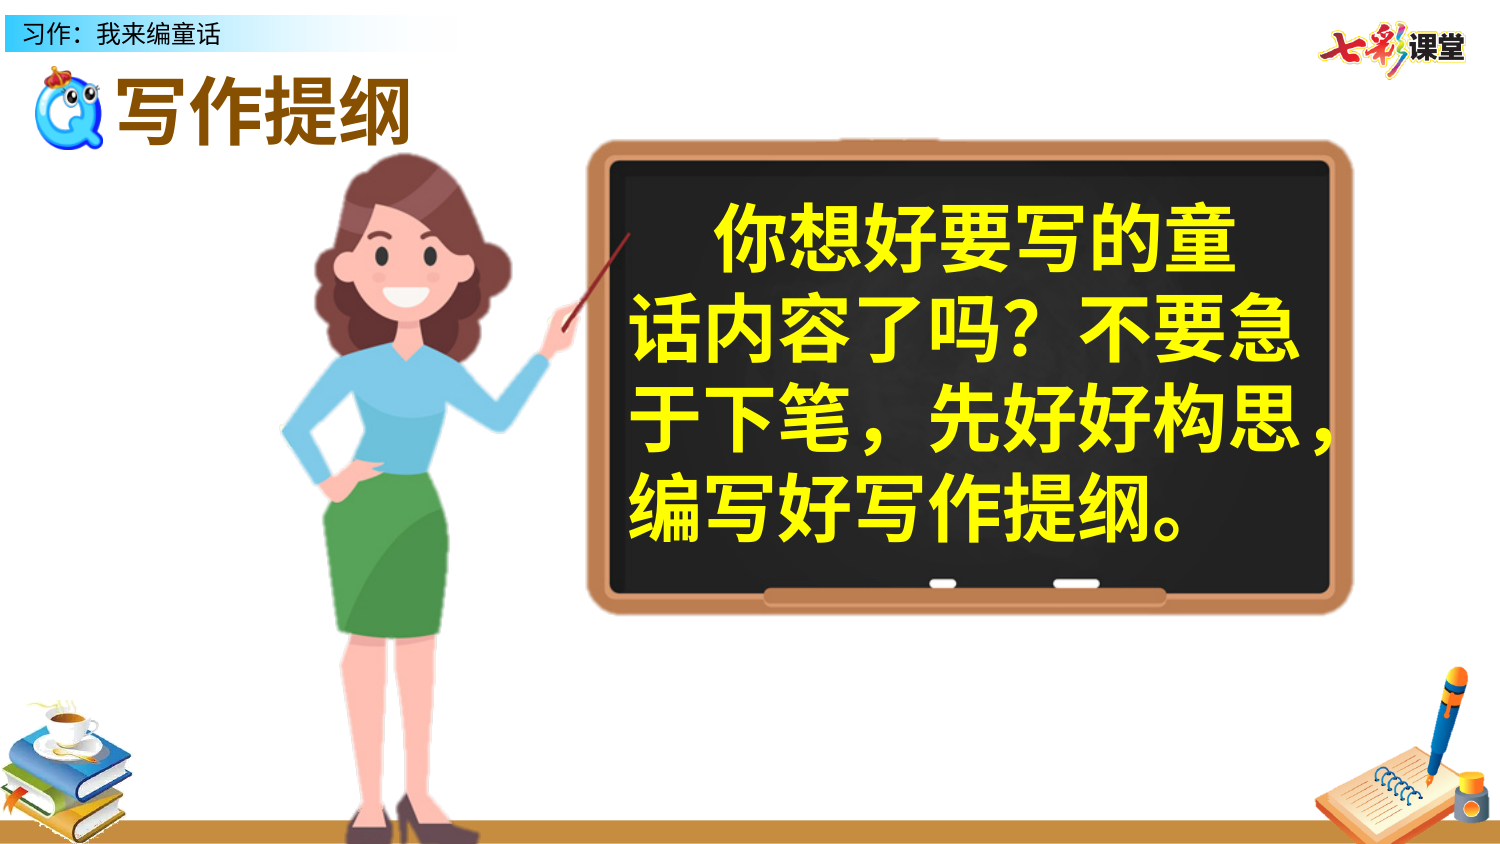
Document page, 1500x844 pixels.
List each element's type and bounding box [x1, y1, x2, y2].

picture [0, 700, 146, 844]
text_box [35, 58, 460, 162]
picture [152, 20, 1500, 844]
